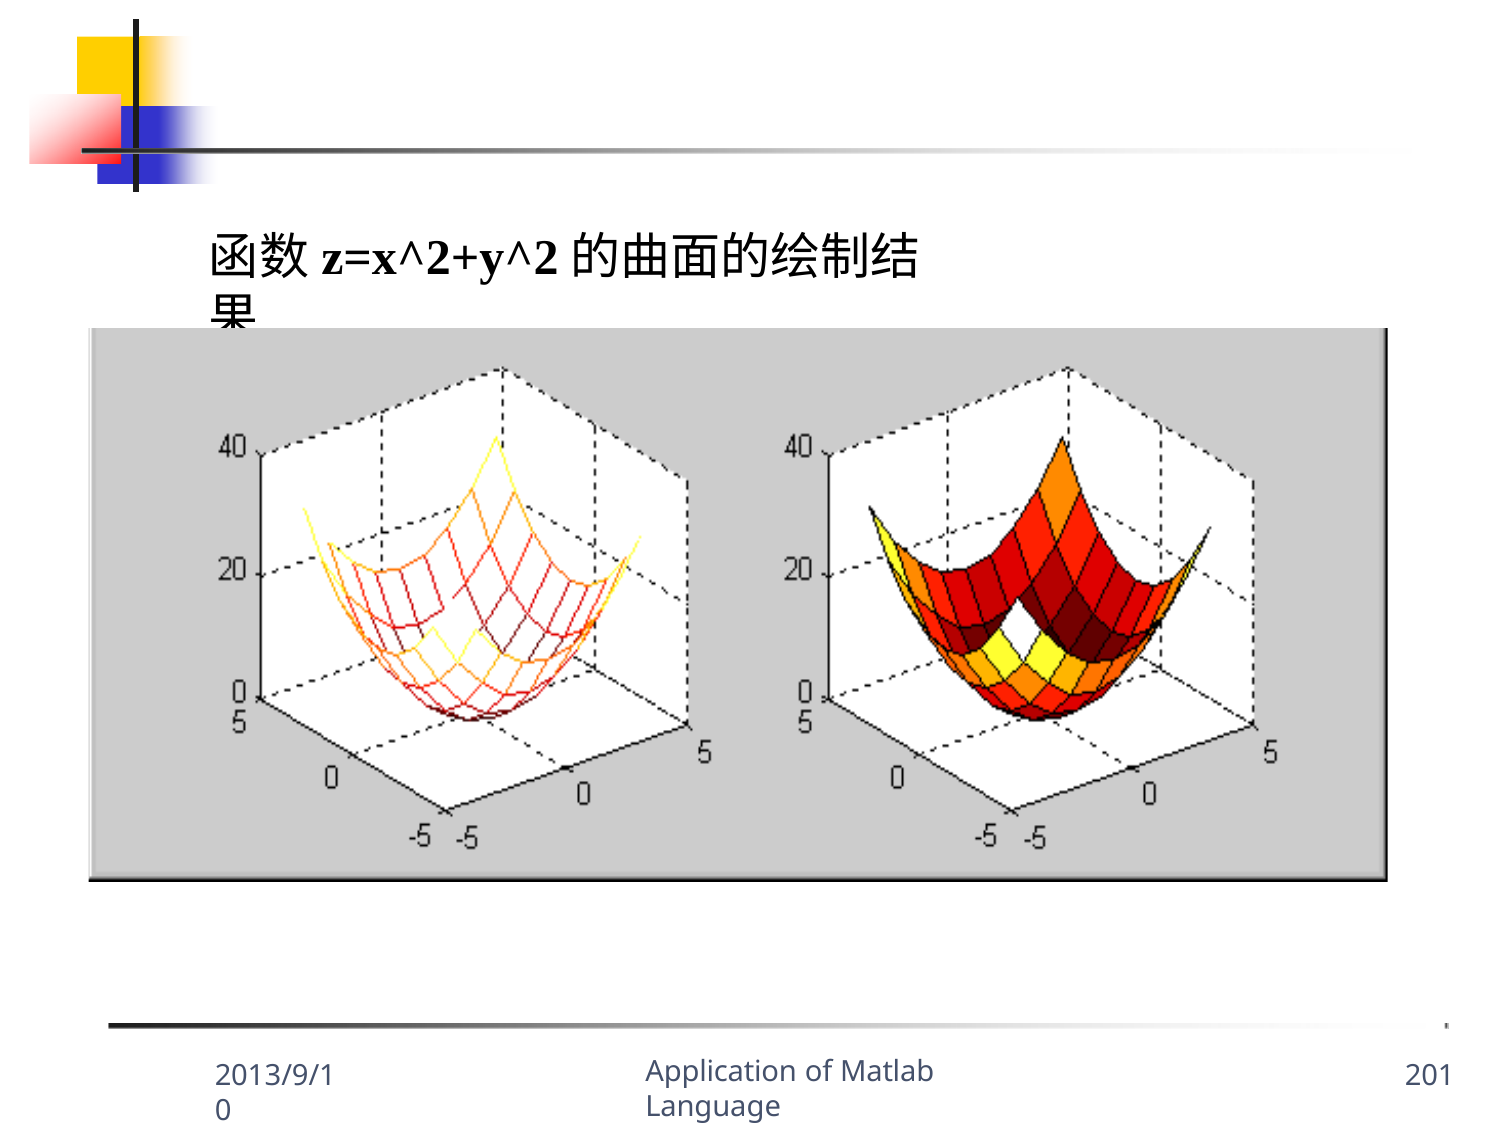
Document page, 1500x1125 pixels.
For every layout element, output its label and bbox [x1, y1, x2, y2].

slide_number [643, 1051, 987, 1125]
footer [212, 1056, 351, 1125]
picture [108, 1023, 1458, 1029]
picture [29, 36, 1431, 184]
slide_number [1400, 1056, 1457, 1125]
text_box [88, 224, 1388, 882]
